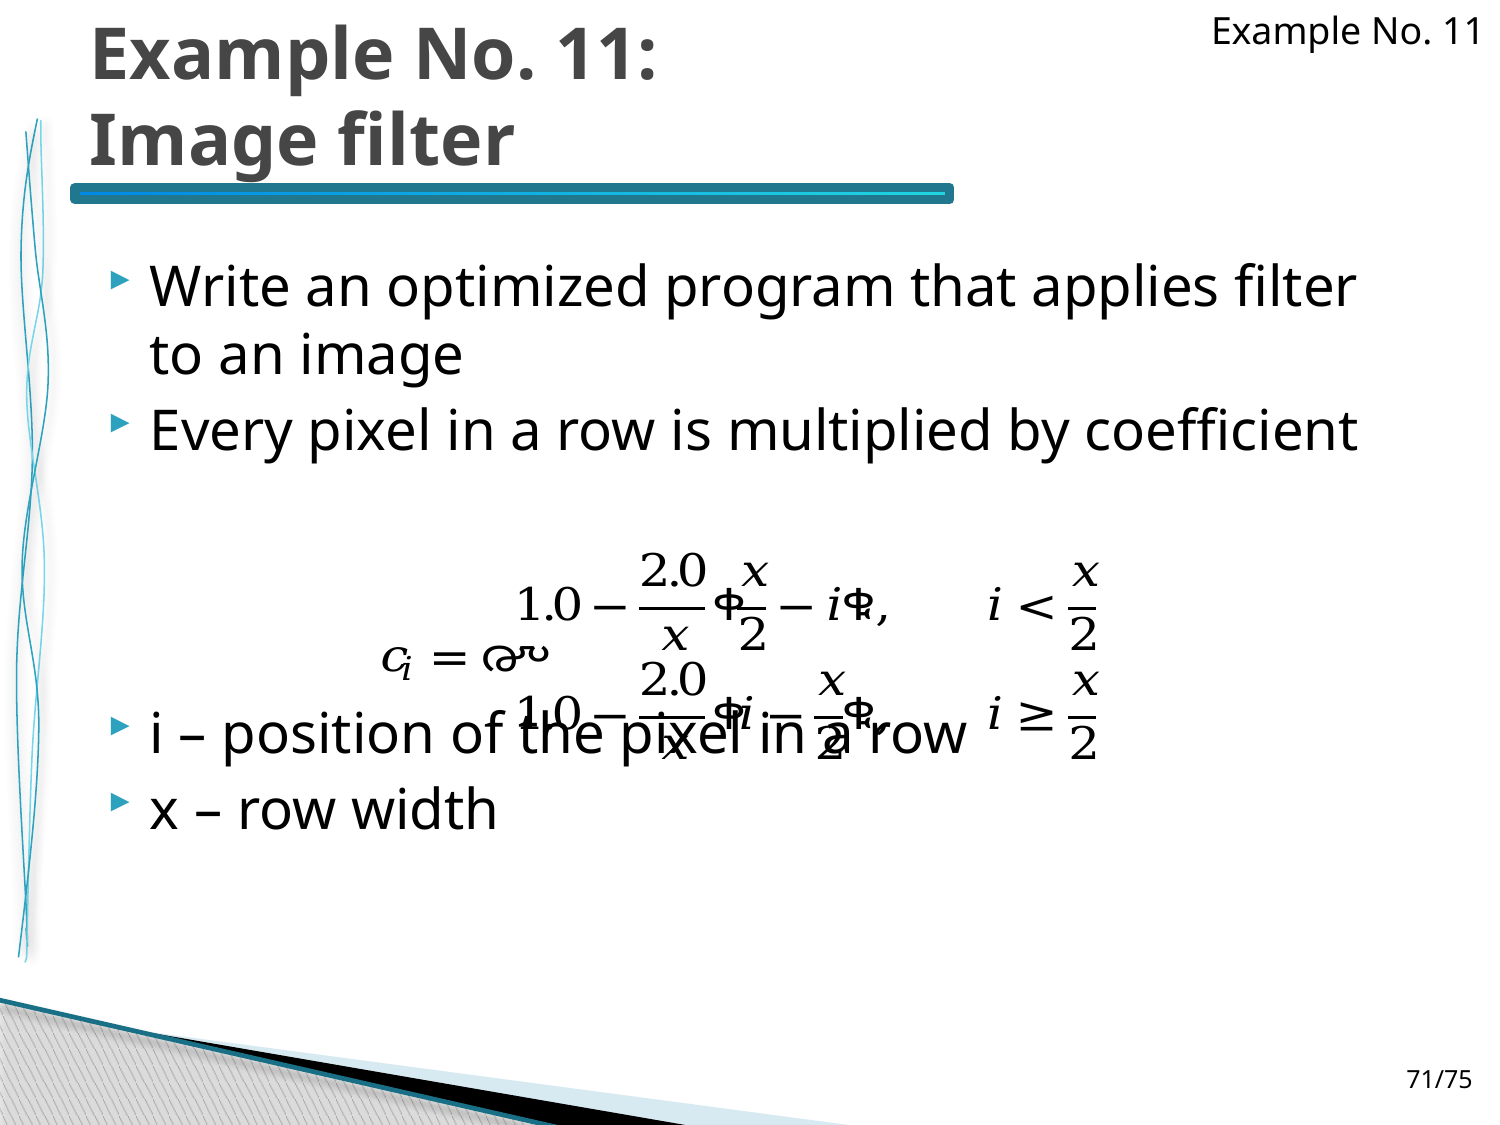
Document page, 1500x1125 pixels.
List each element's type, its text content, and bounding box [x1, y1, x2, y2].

title Example No. 11: Image filter [75, 1, 1188, 188]
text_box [249, 549, 1225, 788]
list Write an optimized program that applies filter to an image Every pixel in a row is multiplied by coefficient i – position of the pixel in a row x – row width [75, 243, 1425, 986]
list Example No. 11 [1074, 1, 1500, 63]
